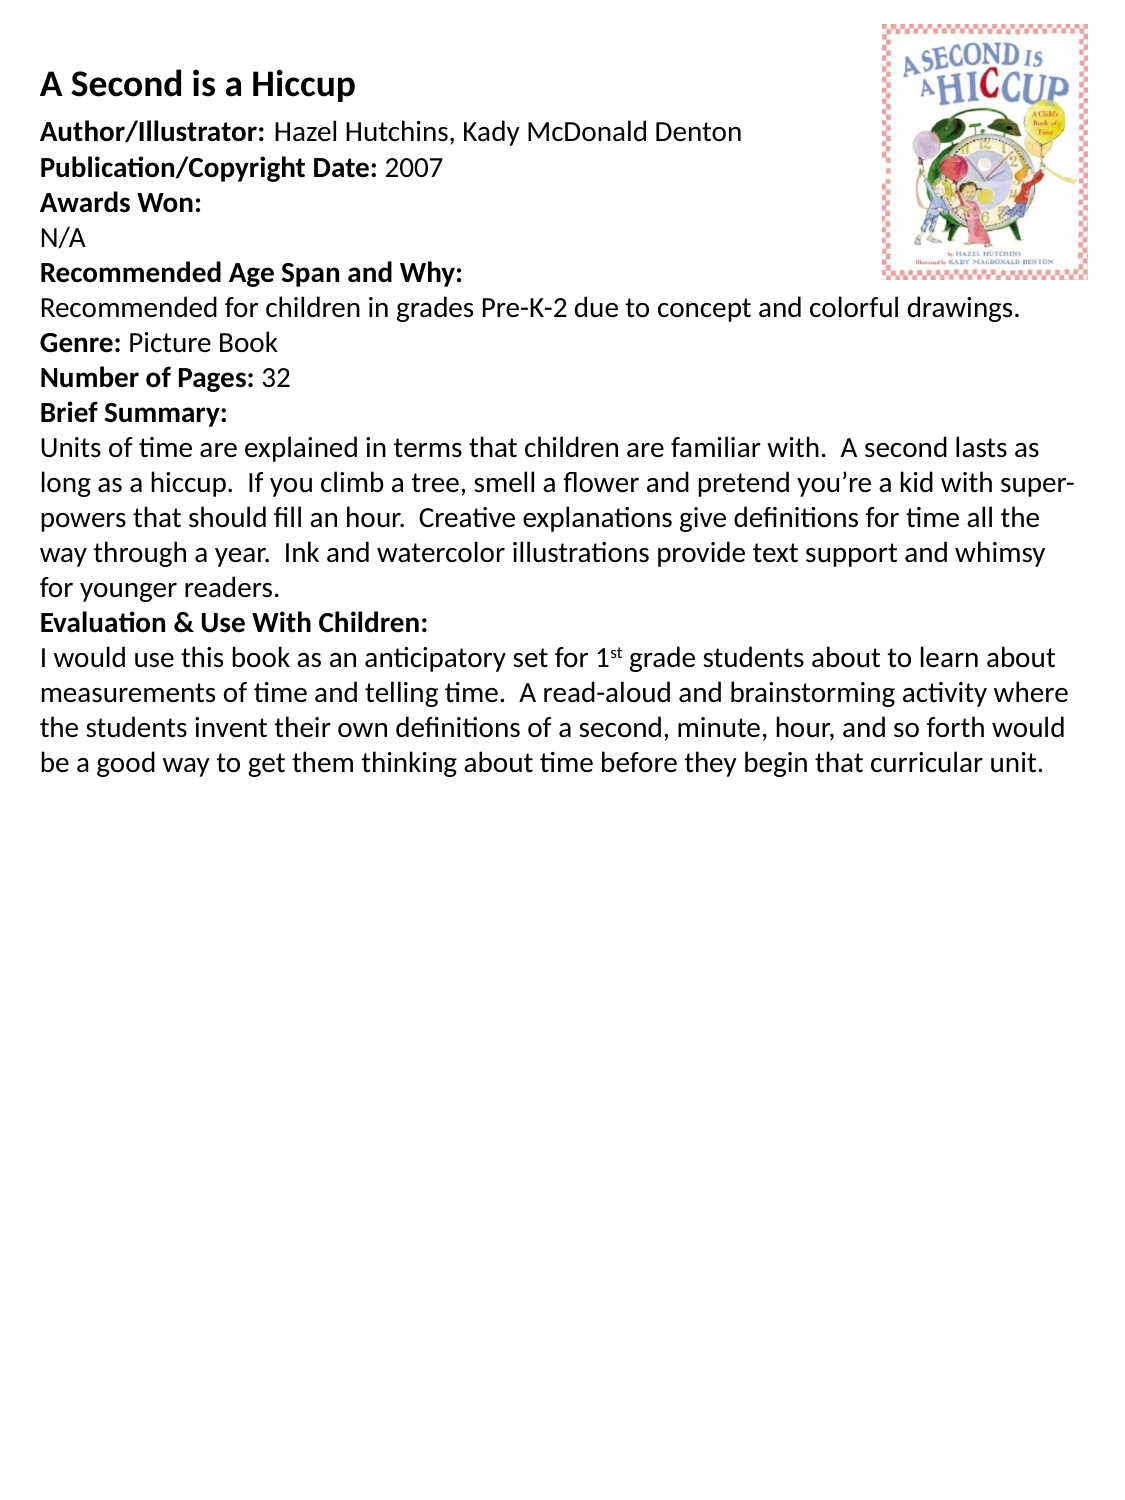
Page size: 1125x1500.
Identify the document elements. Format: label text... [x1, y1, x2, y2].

text_box A Second is a Hiccup Author/Illustrator: Hazel Hutchins, Kady McDonald Denton Publication/Copyright Date: 2007 Awards Won: N/A Recommended Age Span and Why: Recommended for children in grades Pre-K-2 due to concept and colorful drawings. Genre: Picture Book Number of Pages: 32 Brief Summary: Units of time are explained in terms that children are familiar with. A second lasts as long as a hiccup. If you climb a tree, smell a flower and pretend you’re a kid with super-powers that should fill an hour. Creative explanations give definitions for time all the way through a year. Ink and watercolor illustrations provide text support and whimsy for younger readers. Evaluation & Use With Children: I would use this book as an anticipatory set for 1st grade students about to learn about measurements of time and telling time. A read-aloud and brainstorming activity where the students invent their own definitions of a second, minute, hour, and so forth would be a good way to get them thinking about time before they begin that curricular unit. [24, 51, 1100, 786]
picture [881, 24, 1088, 281]
